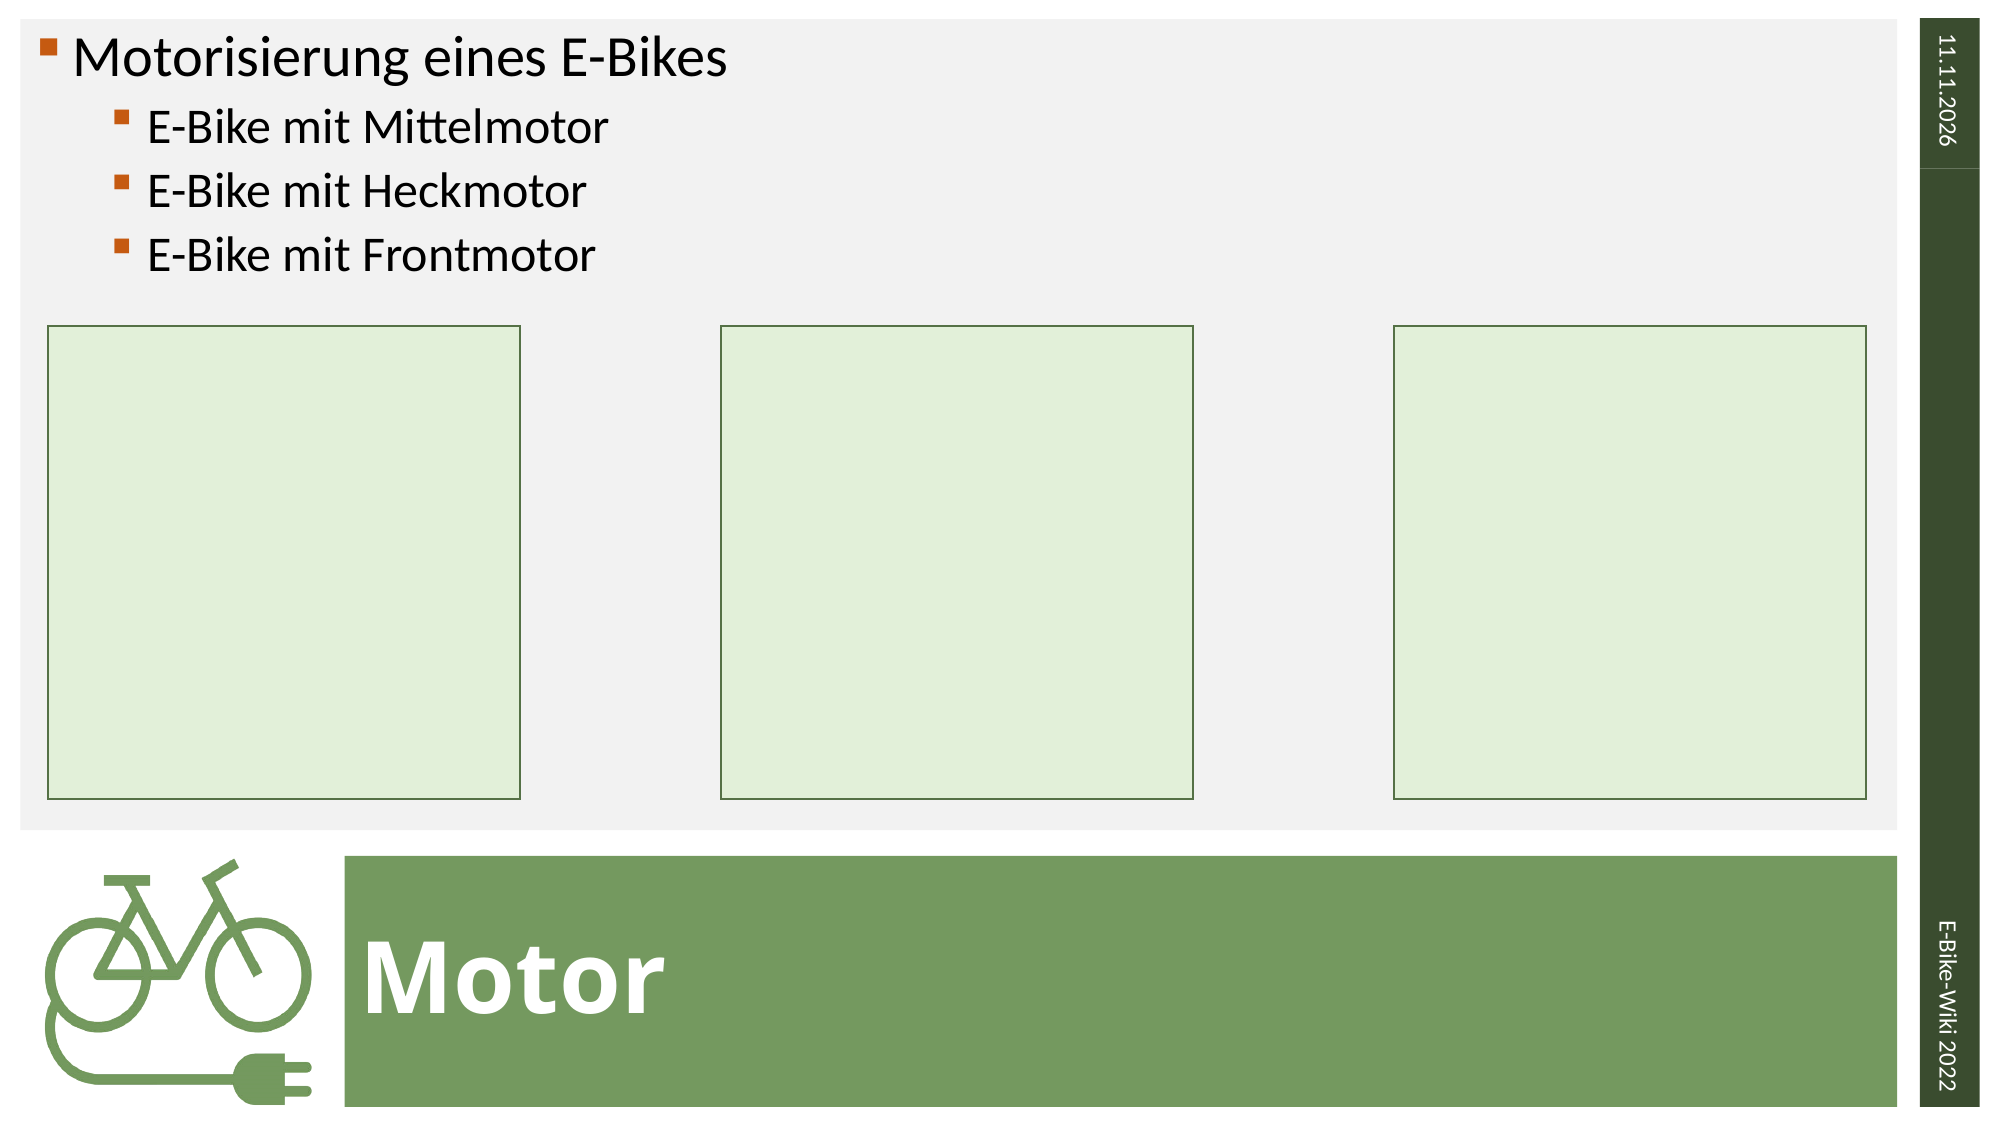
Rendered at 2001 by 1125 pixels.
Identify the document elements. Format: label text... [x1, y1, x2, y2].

text_box [720, 325, 1194, 800]
footer E-Bike-Wiki 2022 [1919, 168, 1980, 1107]
list Motorisierung eines E-Bikes E-Bike mit Mittelmotor E-Bike mit Heckmotor E-Bike mit Frontmotor [20, 19, 1898, 831]
title Motor [344, 855, 1898, 1107]
picture [22, 831, 334, 1125]
text_box [47, 325, 521, 800]
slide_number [1919, 18, 1980, 168]
text_box [1393, 325, 1867, 800]
